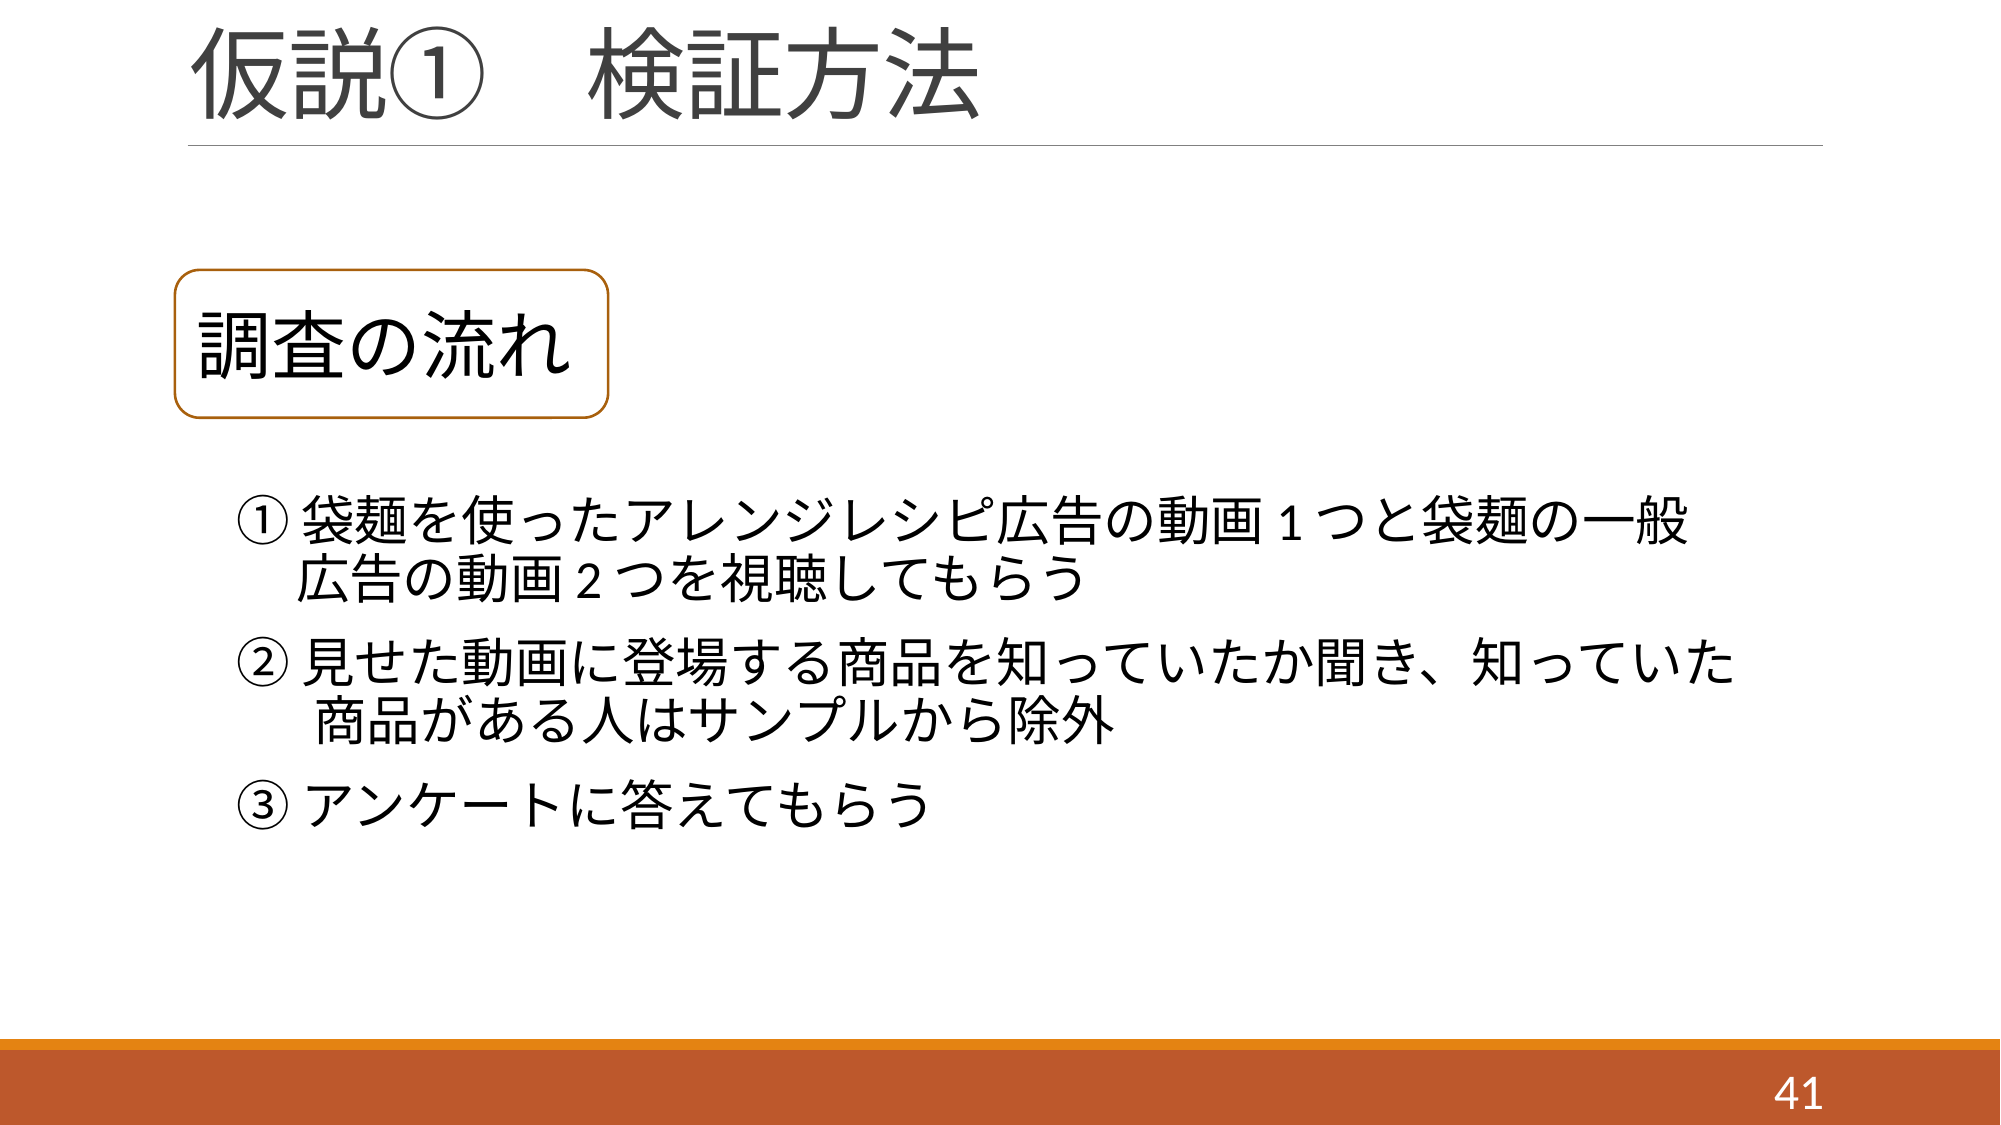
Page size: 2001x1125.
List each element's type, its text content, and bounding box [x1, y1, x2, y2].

text_box 調査の流れ [173, 268, 610, 420]
list ①袋麺を使ったアレンジレシピ広告の動画1つと袋麺の一般 広告の動画2つを視聴してもらう ②見せた動画に登場する商品を知っていたか聞き、知っていた 商品がある人はサンプルから除外 ③アンケートに答えてもらう [222, 486, 1778, 928]
slide_number 41 [1624, 1059, 1840, 1120]
title 仮説① 検証方法 [174, 13, 1825, 140]
